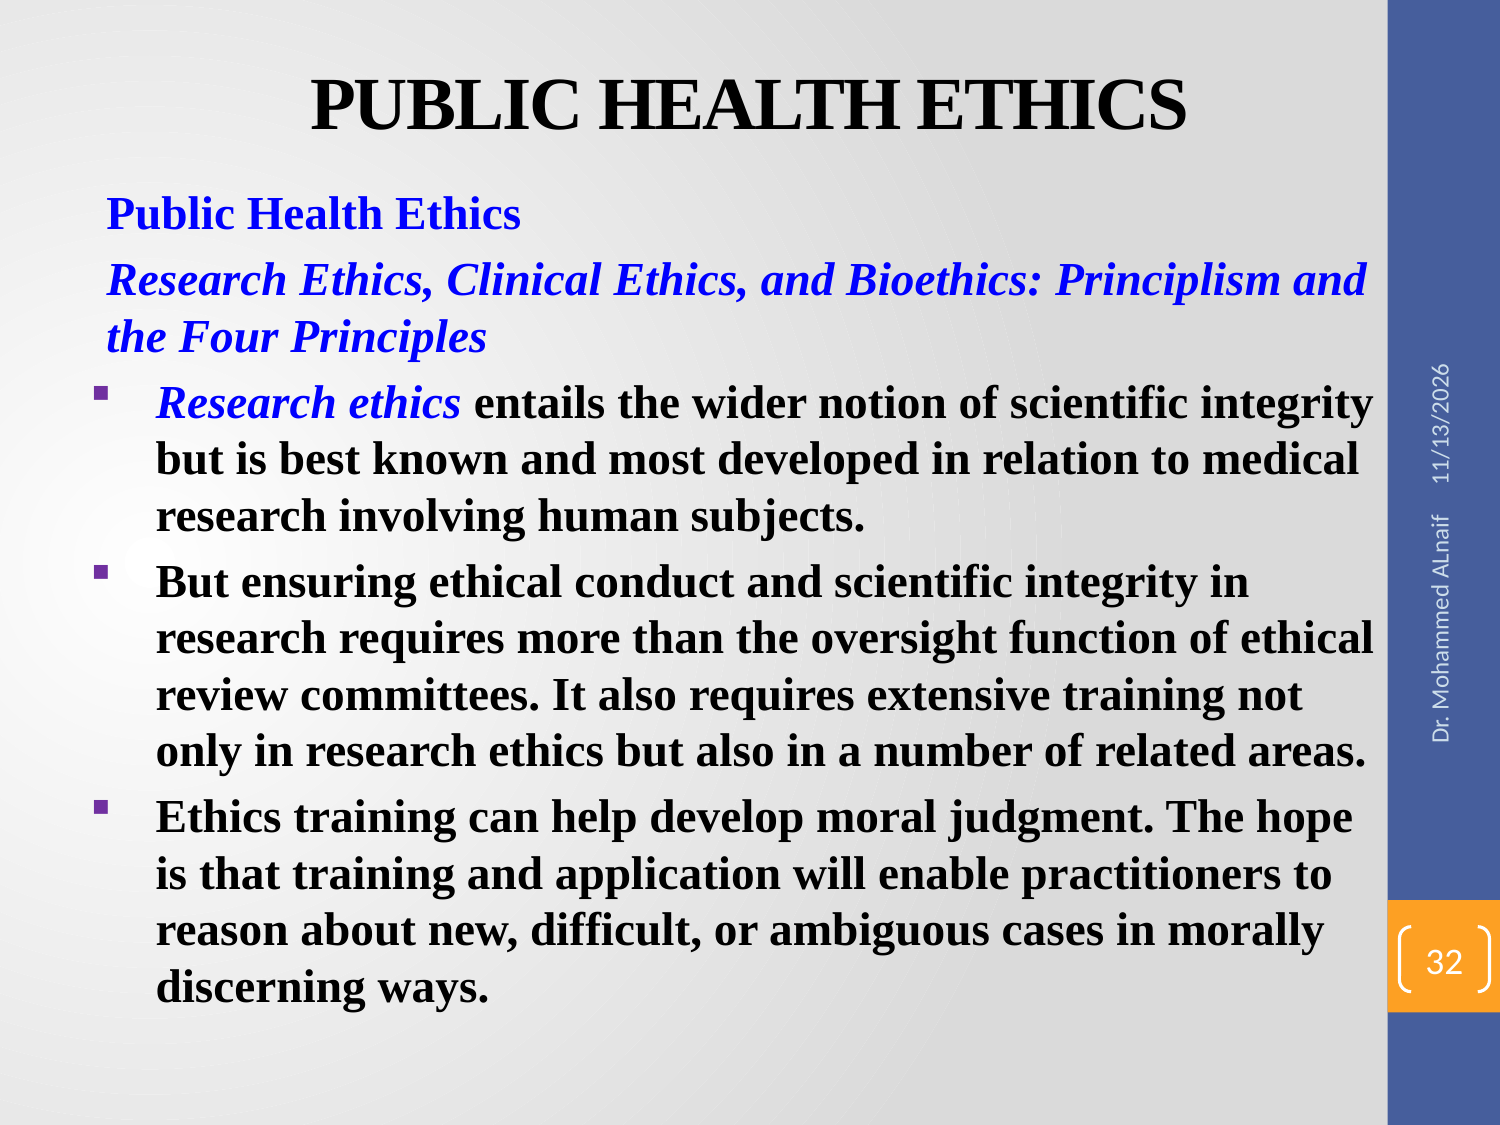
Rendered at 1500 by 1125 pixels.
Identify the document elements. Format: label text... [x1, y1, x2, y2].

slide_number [1408, 100, 1469, 500]
footer Dr. Mohammed ALnaif [1408, 500, 1469, 889]
title PUBLIC HEALTH ETHICS [75, 37, 1425, 163]
list Public Health Ethics Research Ethics, Clinical Ethics, and Bioethics: Principlism and the Four Principles Research ethics entails the wider notion of scientific integrity but is best known and most developed in relation to medical research involving human subjects. But ensuring ethical conduct and scientific integrity in research requires more than the oversight function of ethical review committees. It also requires extensive training not only in research ethics but also in a number of related areas. Ethics training can help develop moral judgment. The hope is that training and application will enable practitioners to reason about new, difficult, or ambiguous cases in morally discerning ways. [75, 174, 1400, 1075]
slide_number 32 [1400, 925, 1492, 994]
